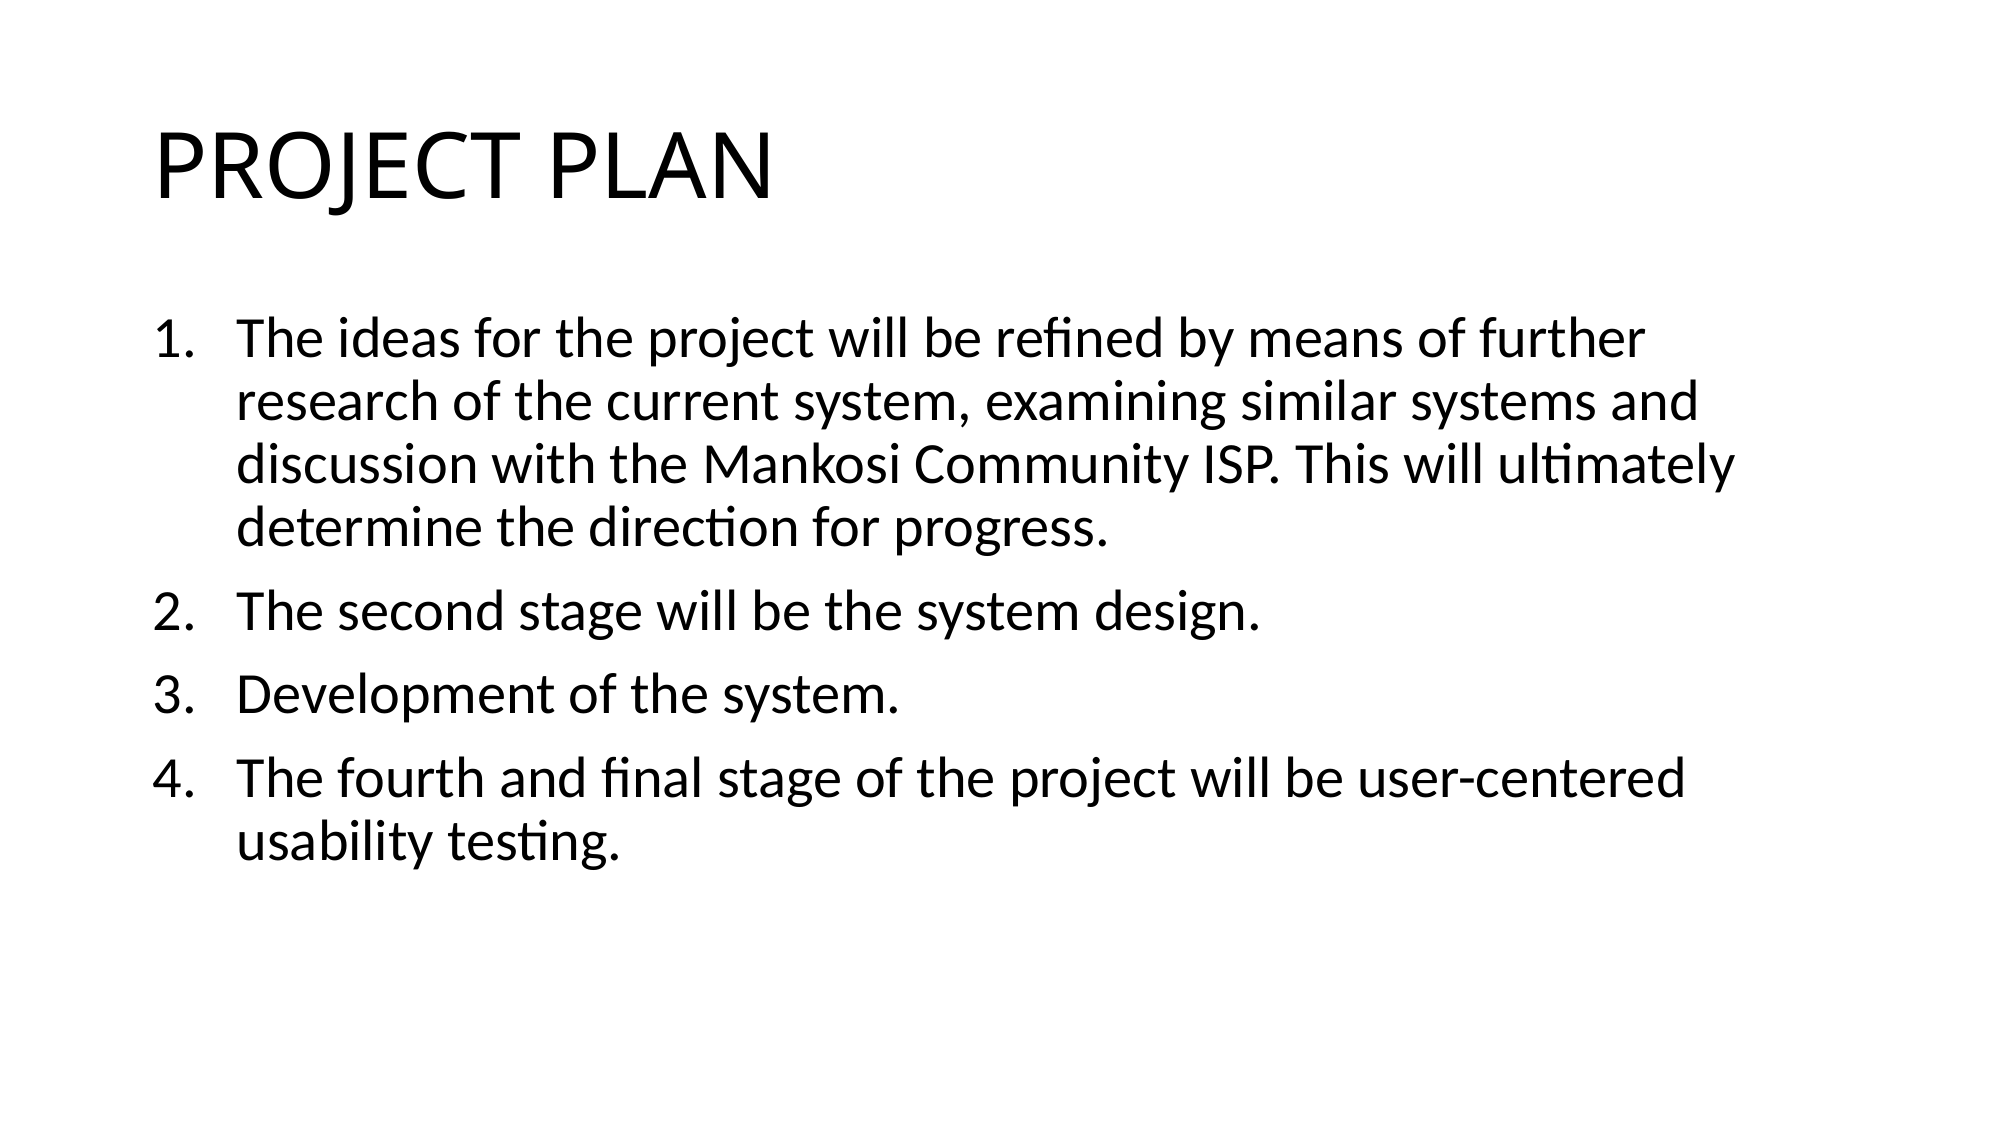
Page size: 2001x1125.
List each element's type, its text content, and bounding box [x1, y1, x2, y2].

list The ideas for the project will be refined by means of further research of the current system, examining similar systems and discussion with the Mankosi Community ISP. This will ultimately determine the direction for progress. The second stage will be the system design. Development of the system. The fourth and final stage of the project will be user-centered usability testing. [137, 299, 1863, 1014]
title PROJECT PLAN [137, 59, 1863, 278]
